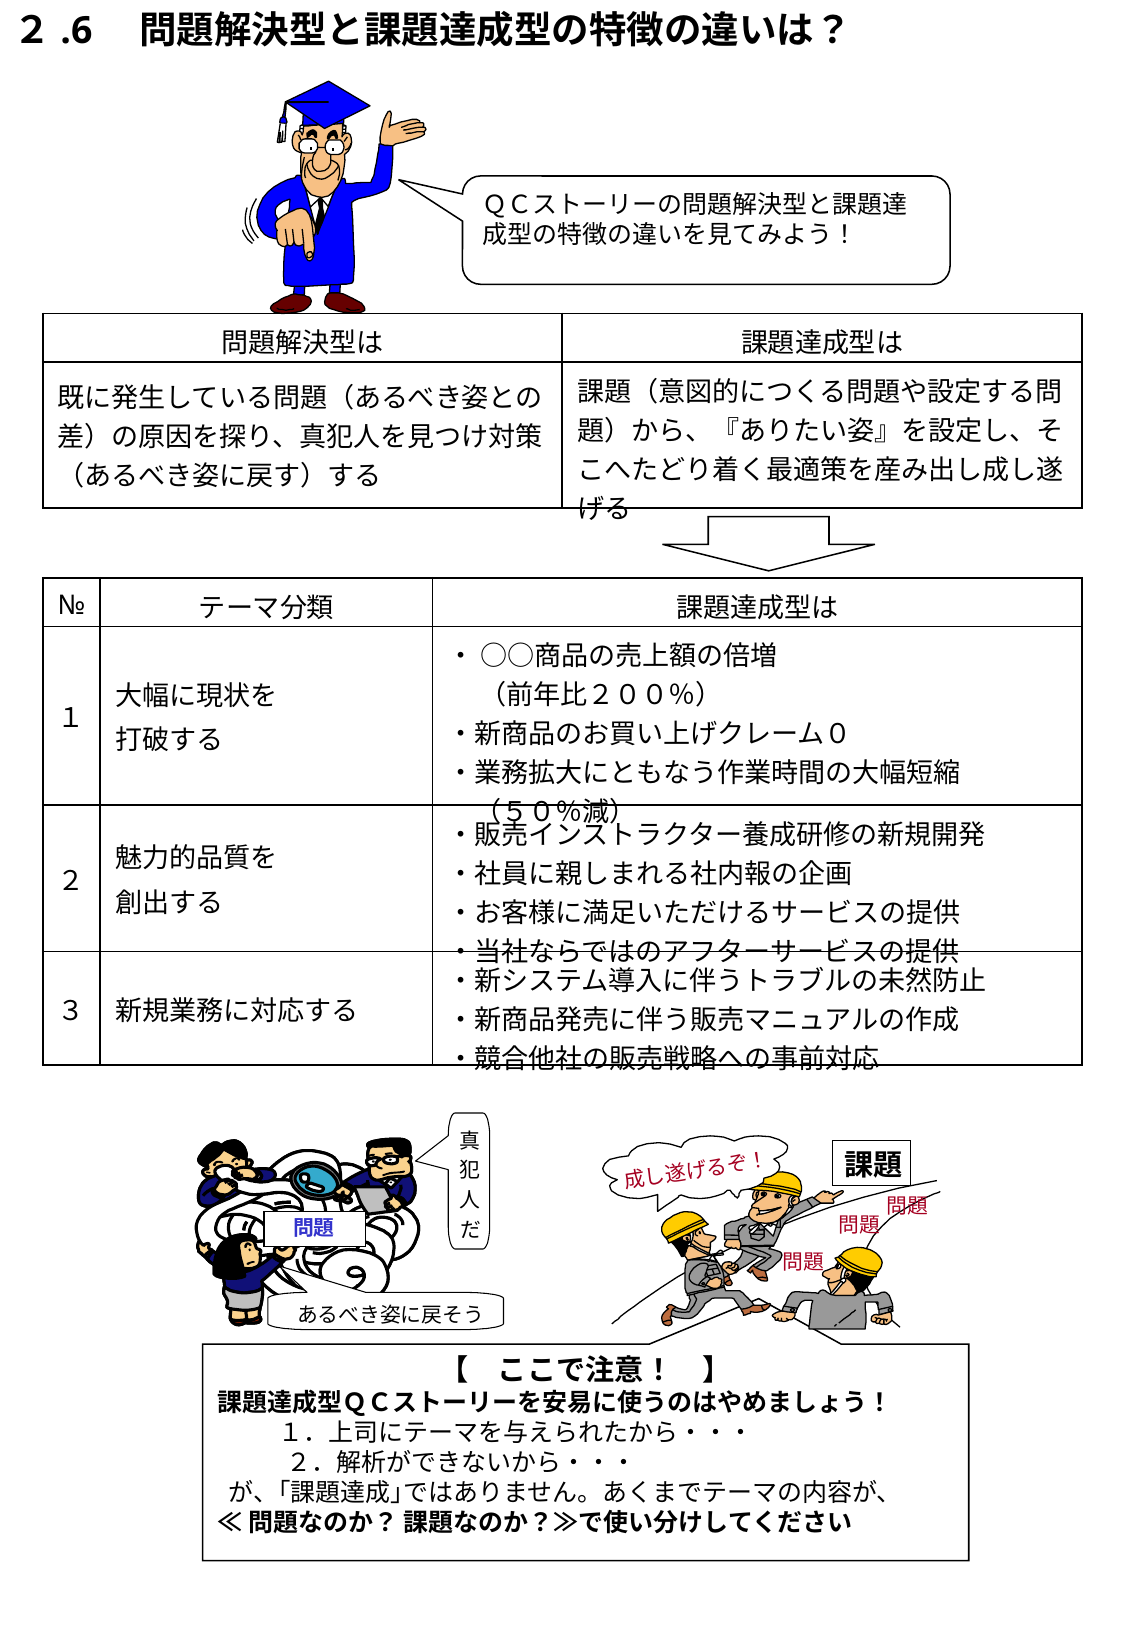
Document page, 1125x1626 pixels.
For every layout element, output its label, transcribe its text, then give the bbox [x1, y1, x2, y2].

table_cell １ [44, 627, 99, 804]
table_cell ２ [44, 806, 99, 951]
table_cell ・ ○○商品の売上額の倍増 （前年比２００％） ・新商品のお買い上げクレーム０ ・業務拡大にともなう作業時間の大幅短縮 （５０％減） [433, 627, 1081, 804]
text_box 【 ここで注意！ 】 課題達成型ＱＣストーリーを安易に使うのはやめましょう！ １．上司にテーマを与えられたから・・・ ２．解析ができないから・・・ が、｢課題達成｣ではありません。あくまでテーマの内容が、 ≪問題なのか？ 課題なのか？≫で使い分けしてください [202, 1338, 969, 1561]
table_header № [44, 579, 99, 626]
table_header 課題達成型は [563, 314, 1081, 361]
table_header テーマ分類 [101, 579, 432, 626]
table_cell ・販売インストラクター養成研修の新規開発 ・社員に親しまれる社内報の企画 ・お客様に満足いただけるサービスの提供 ・当社ならではのアフターサービスの提供 [433, 806, 1081, 951]
text_box ２.6 問題解決型と課題達成型の特徴の違いは？ [13, 5, 852, 51]
text_box ＱＣストーリーの問題解決型と課題達成型の特徴の違いを見てみよう！ [432, 175, 951, 285]
table_header 課題達成型は [433, 579, 1081, 626]
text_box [160, 1101, 969, 1330]
table_cell 新規業務に対応する [101, 952, 432, 1064]
table_header 問題解決型は [44, 314, 561, 361]
table_cell 大幅に現状を 打破する [101, 627, 432, 804]
table_cell 既に発生している問題（あるべき姿との差）の原因を探り、真犯人を見つけ対策（あるべき姿に戻す）する [44, 363, 561, 507]
table_cell 魅力的品質を 創出する [101, 806, 432, 951]
table_cell ・新システム導入に伴うトラブルの未然防止 ・新商品発売に伴う販売マニュアルの作成 ・競合他社の販売戦略への事前対応 [433, 952, 1081, 1064]
text_box [662, 516, 875, 571]
table_cell ３ [44, 952, 99, 1064]
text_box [242, 80, 427, 314]
table_cell 課題（意図的につくる問題や設定する問題）から、『ありたい姿』を設定し、そこへたどり着く最適策を産み出し成し遂げる [563, 363, 1081, 507]
